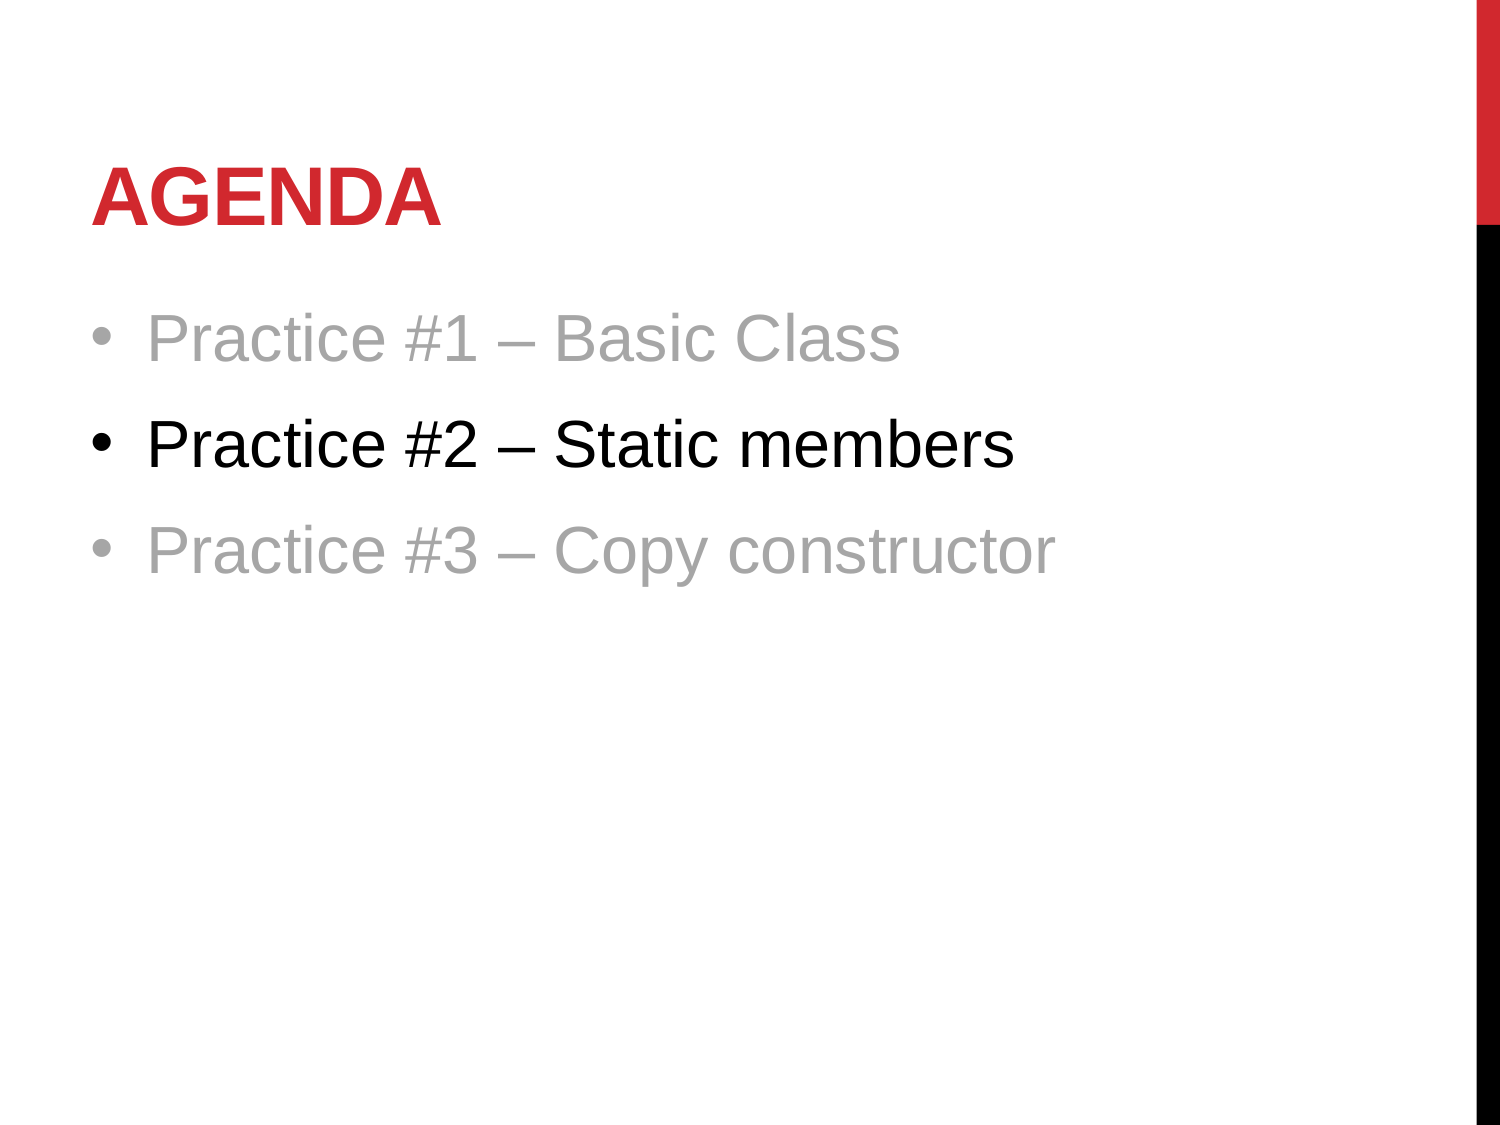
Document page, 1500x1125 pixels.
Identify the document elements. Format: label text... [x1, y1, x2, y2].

title Agenda [75, 25, 1025, 250]
list Practice #1 – Basic Class Practice #2 – Static members Practice #3 – Copy constructor [75, 287, 1325, 1005]
